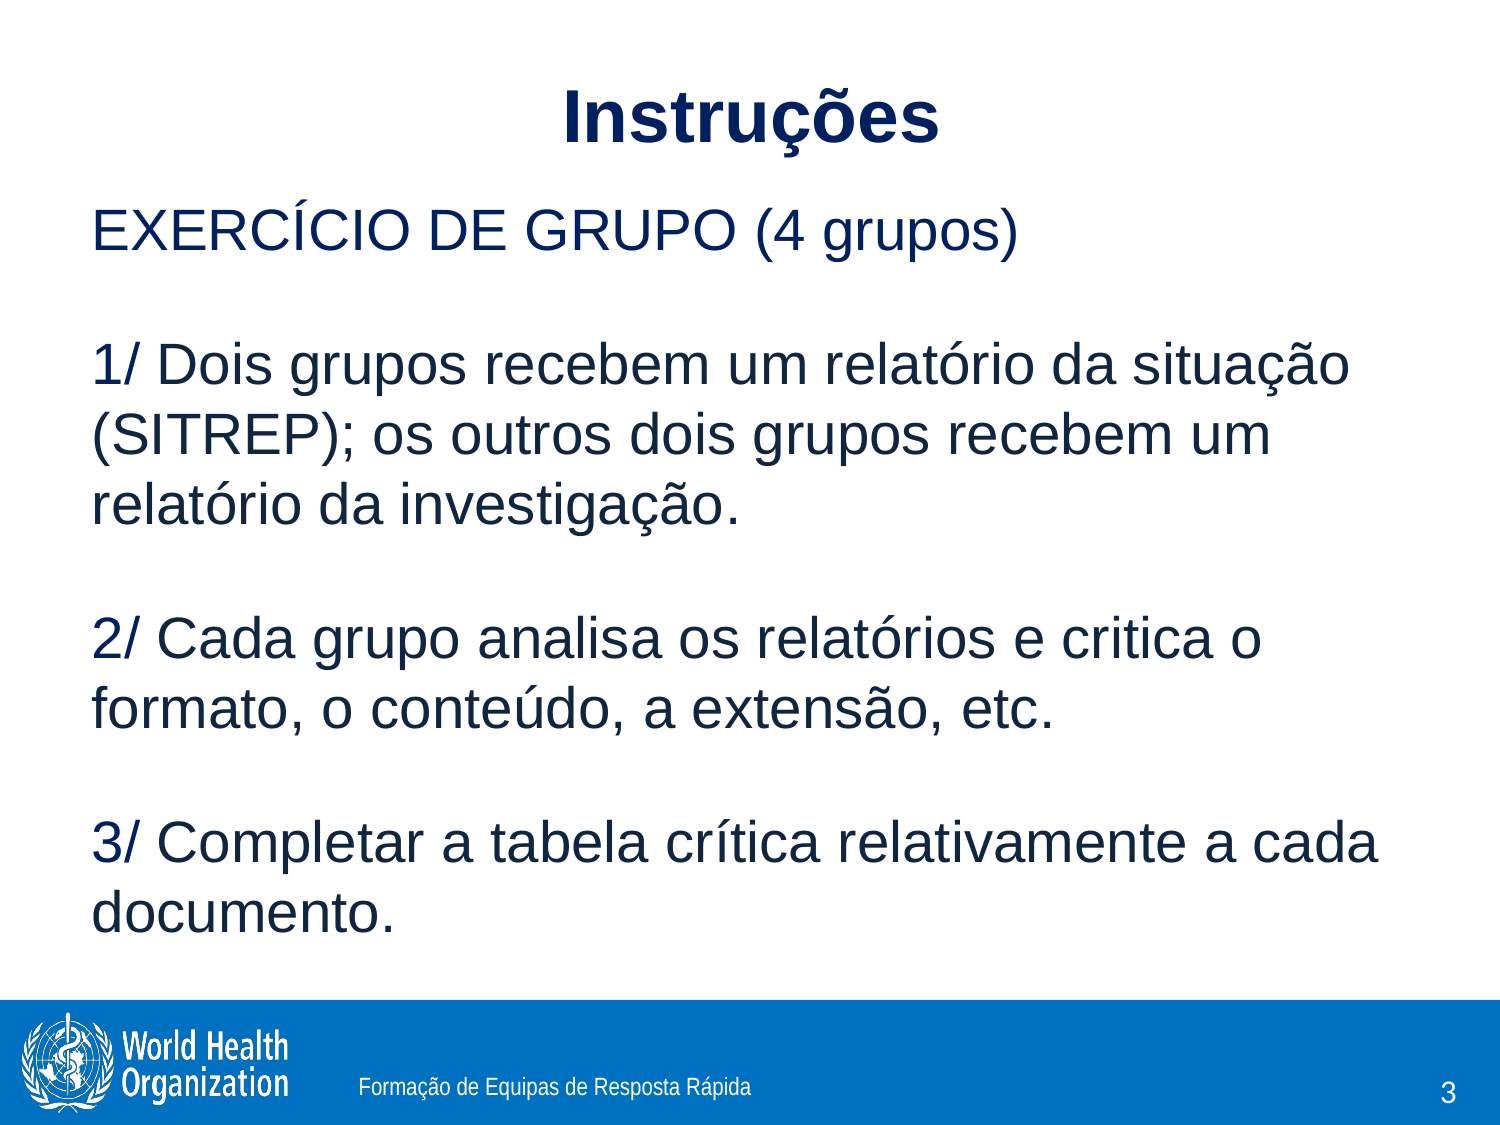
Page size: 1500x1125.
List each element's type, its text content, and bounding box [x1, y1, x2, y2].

picture [21, 1012, 288, 1113]
list EXERCÍCIO DE GRUPO (4 grupos) 1/ Dois grupos recebem um relatório da situação (SITREP); os outros dois grupos recebem um relatório da investigação. 2/ Cada grupo analisa os relatórios e critica o formato, o conteúdo, a extensão, etc. 3/ Completar a tabela crítica relativamente a cada documento. [76, 184, 1427, 927]
title Instruções [76, 19, 1427, 184]
